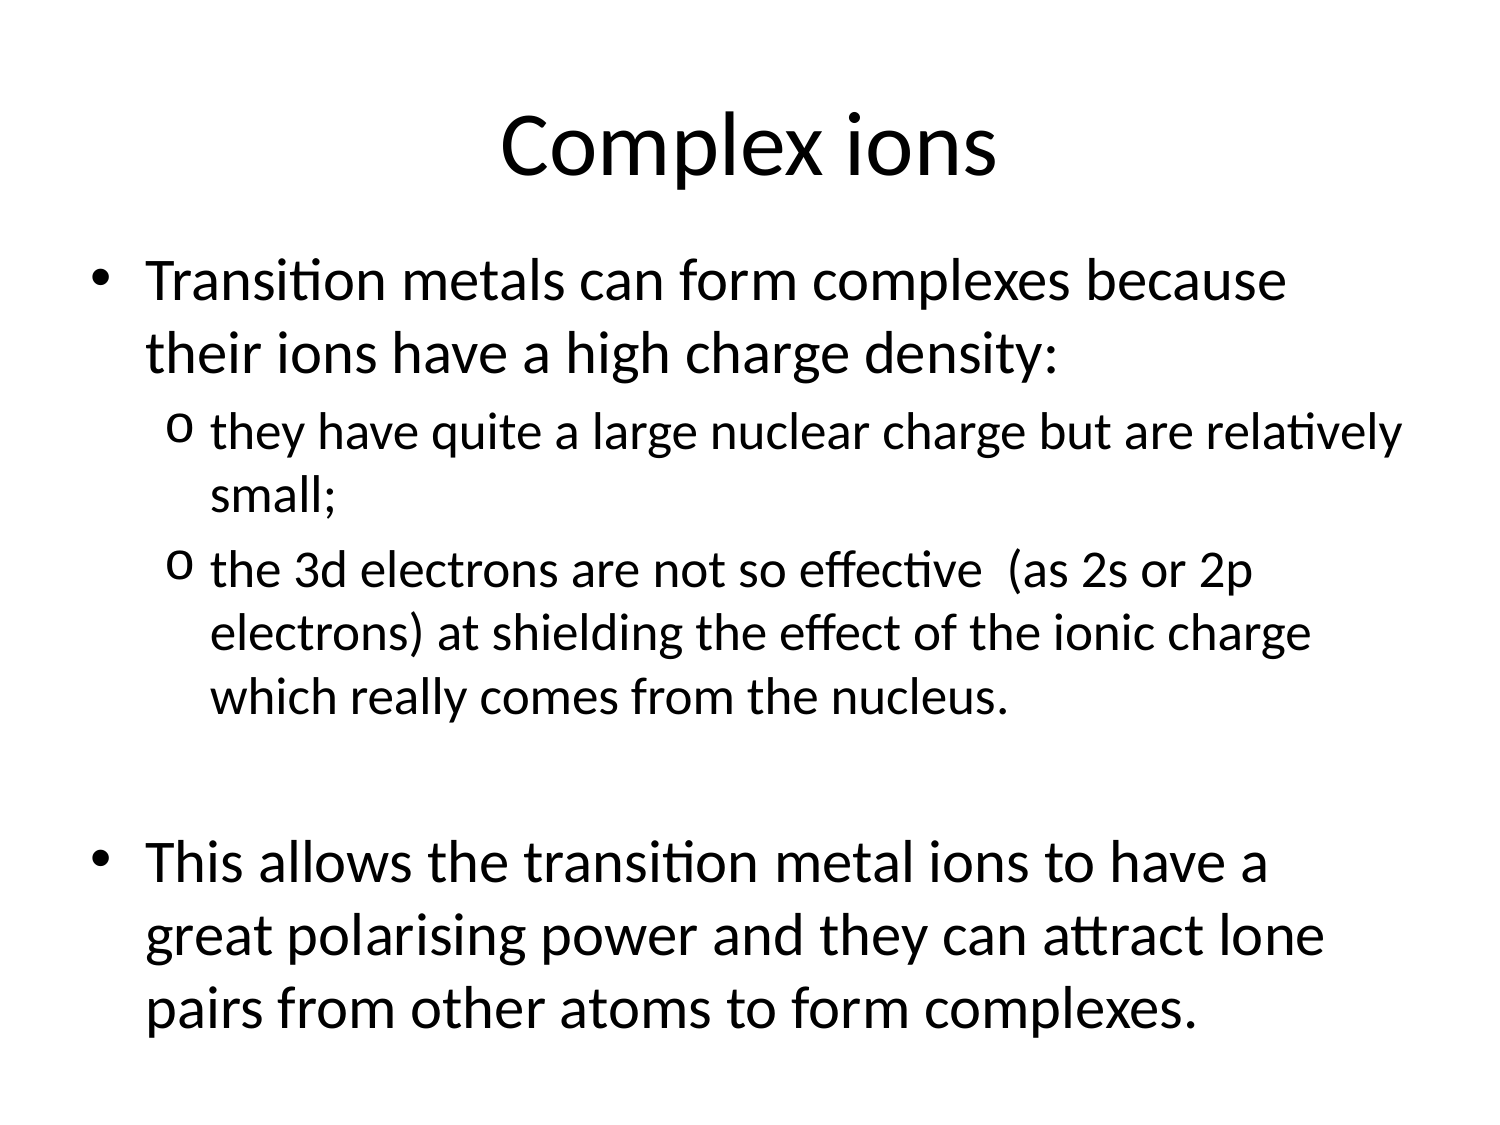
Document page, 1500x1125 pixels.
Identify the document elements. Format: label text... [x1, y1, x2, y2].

title Complex ions [75, 45, 1425, 232]
list Transition metals can form complexes because their ions have a high charge density: they have quite a large nuclear charge but are relatively small; the 3d electrons are not so effective (as 2s or 2p electrons) at shielding the effect of the ionic charge which really comes from the nucleus. This allows the transition metal ions to have a great polarising power and they can attract lone pairs from other atoms to form complexes. [75, 232, 1425, 1052]
